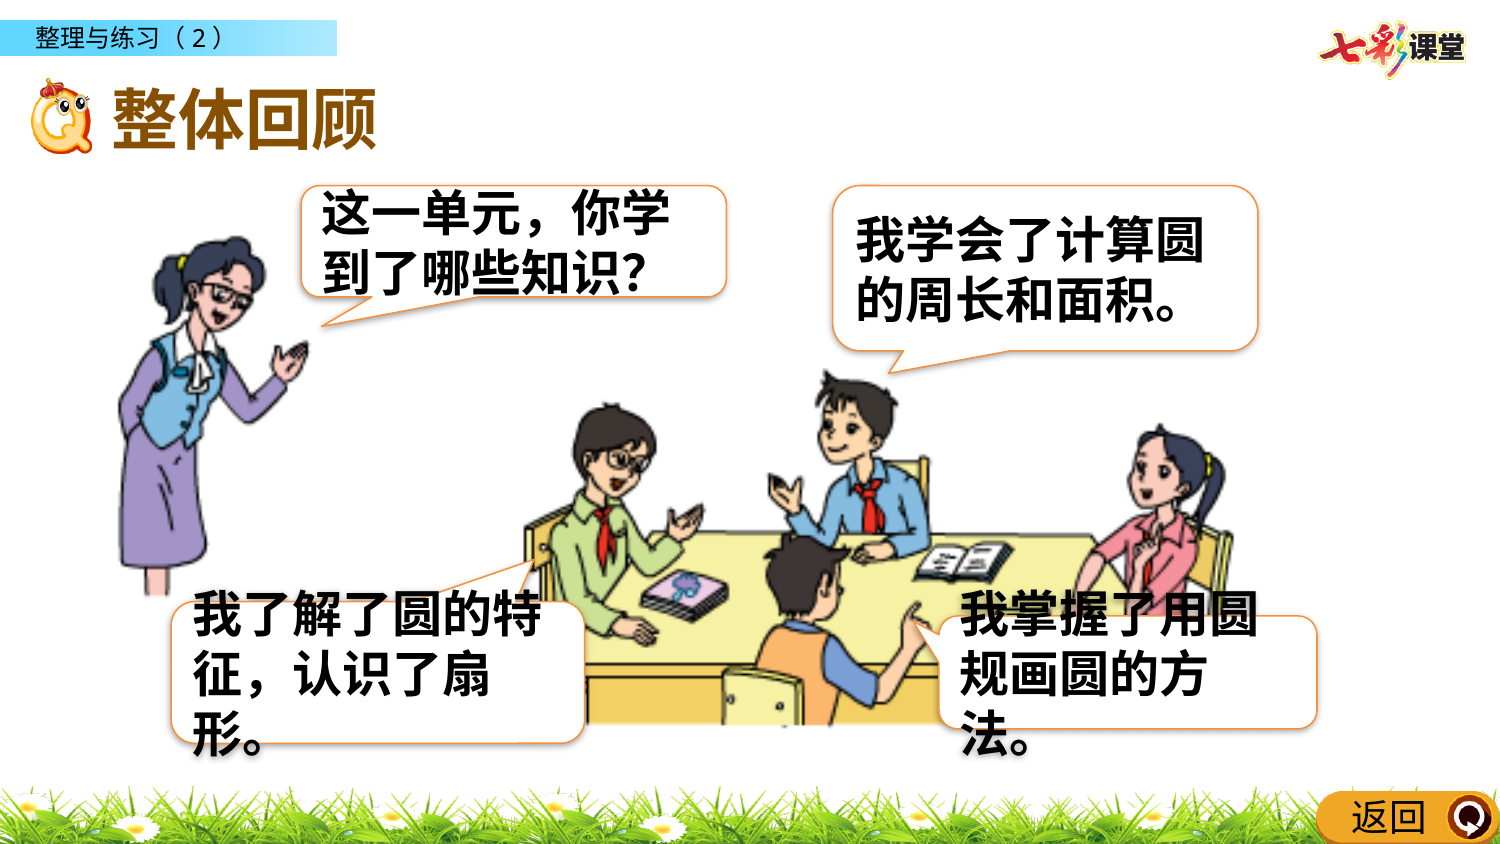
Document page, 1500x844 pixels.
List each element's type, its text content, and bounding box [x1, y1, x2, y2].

text_box 我学会了计算圆的周长和面积。 [832, 184, 1258, 207]
picture [88, 208, 1268, 730]
picture [1316, 20, 1468, 80]
picture [31, 78, 92, 154]
text_box 整体回顾 [100, 72, 404, 164]
picture [0, 786, 1500, 844]
text_box 我掌握了用圆规画圆的方法。 [1272, 615, 1318, 730]
text_box 这一单元，你学到了哪些知识？ [300, 184, 728, 207]
text_box 我了解了圆的特征，认识了扇形。 [178, 738, 577, 745]
